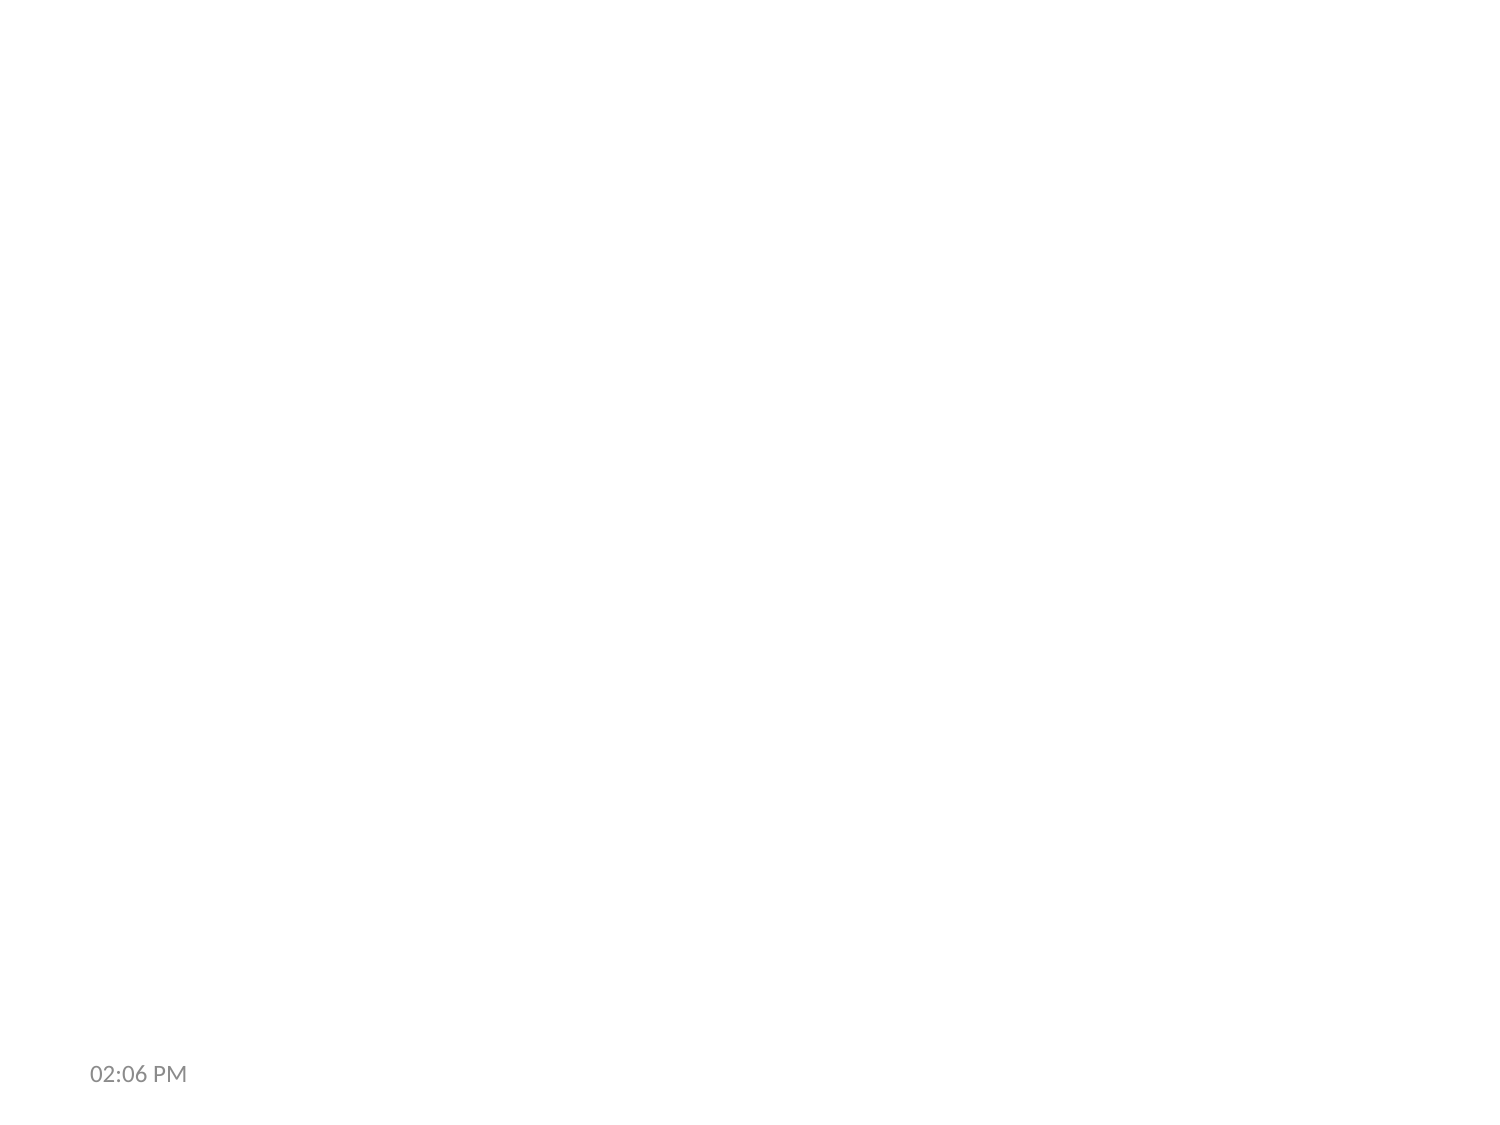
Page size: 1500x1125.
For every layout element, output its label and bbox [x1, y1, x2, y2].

slide_number [75, 1042, 425, 1103]
